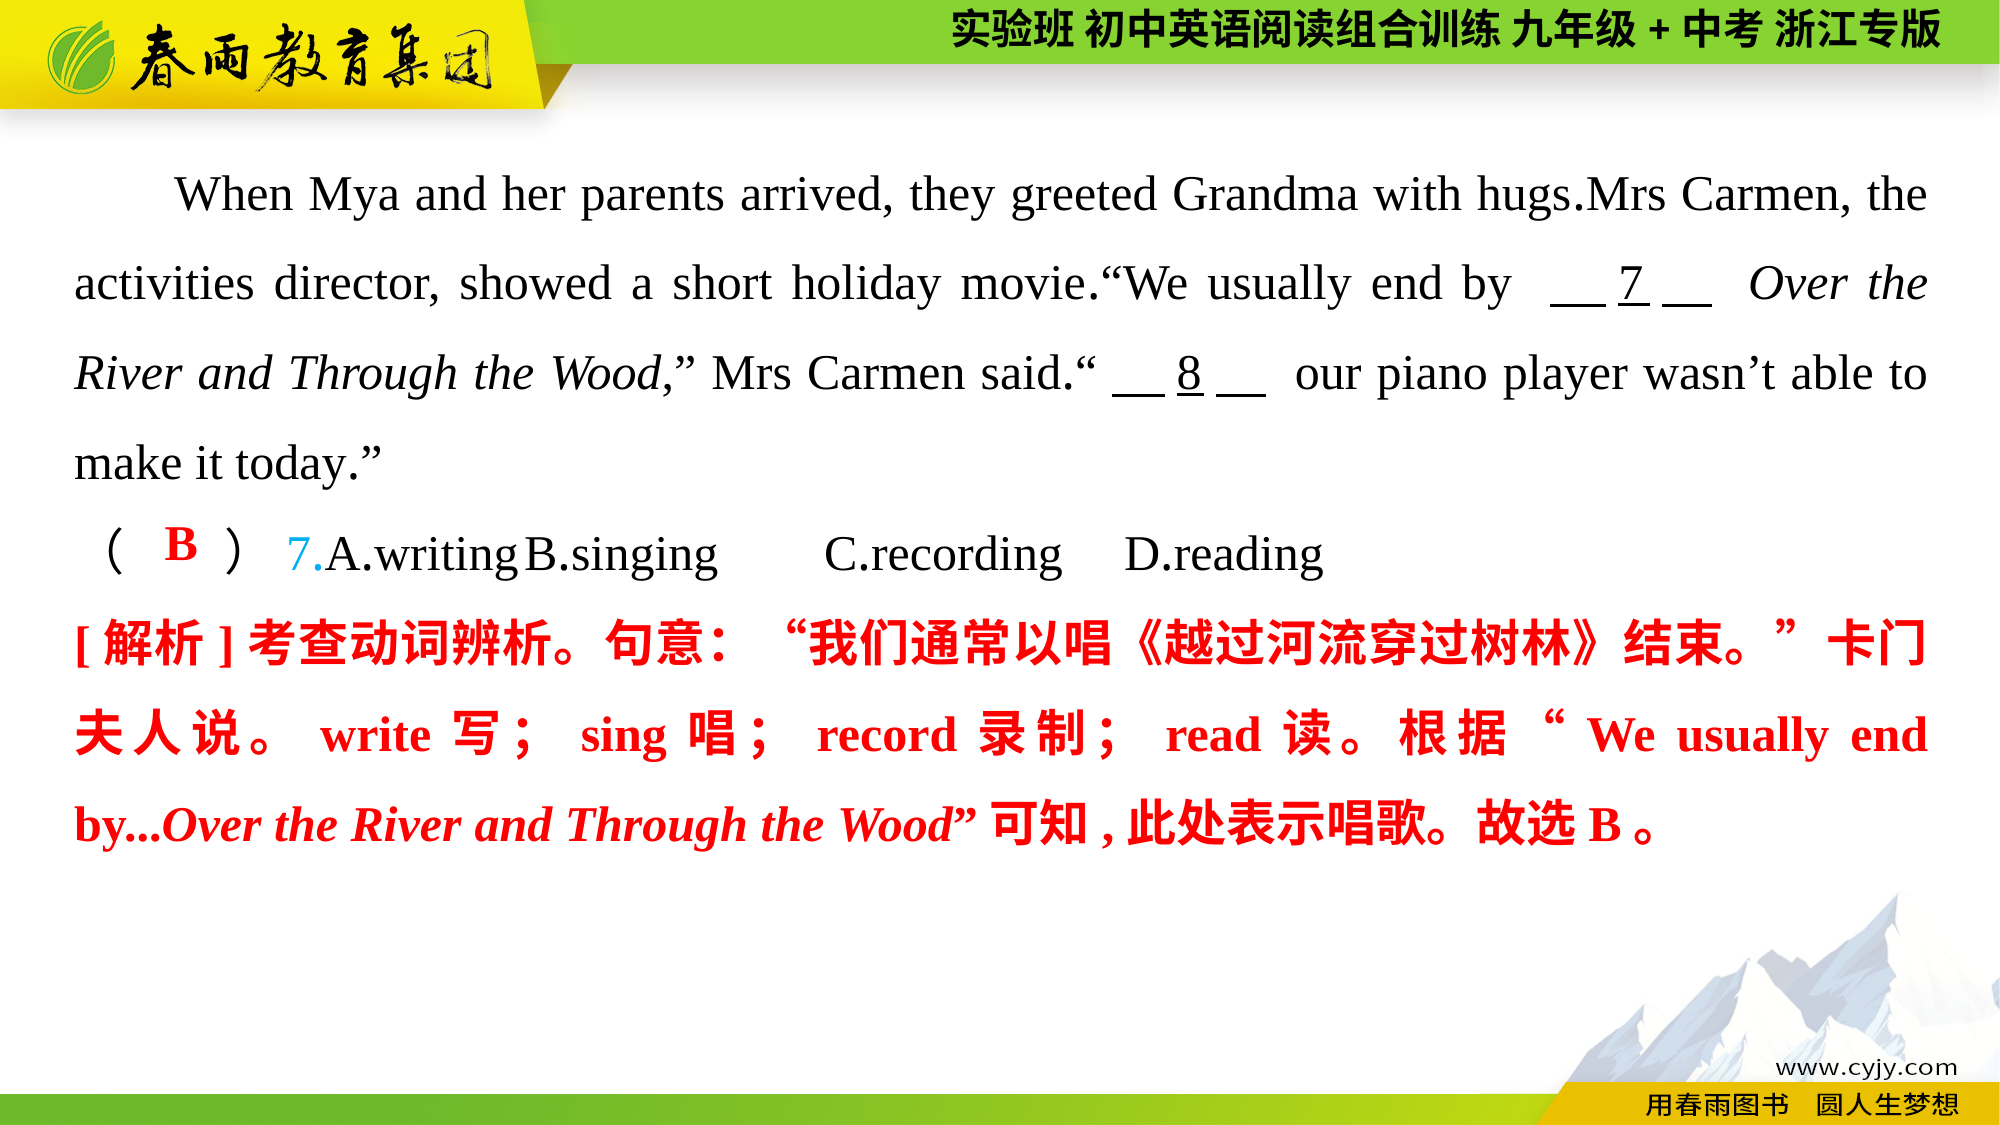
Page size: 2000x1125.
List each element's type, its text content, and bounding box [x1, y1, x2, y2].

text_box [解析]考查动词辨析。句意：“我们通常以唱《越过河流穿过树林》结束。”卡门夫人说。write写；sing唱；record录制；read读。根据“We usually end by...Over the River and Through the Wood”可知,此处表示唱歌。故选B。 [59, 574, 1944, 860]
text_box （ ）7.A.writing B.singing C.recording D.reading [59, 483, 1944, 574]
picture [0, 0, 2000, 1125]
list When Mya and her parents arrived, they greeted Grandma with hugs.Mrs Carmen, the activities director, showed a short holiday movie.“We usually end by 7 Over the River and Through the Wood,” Mrs Carmen said.“ 8 our piano player wasn’t able to make it today.” [59, 122, 1944, 483]
text_box B [149, 503, 213, 574]
